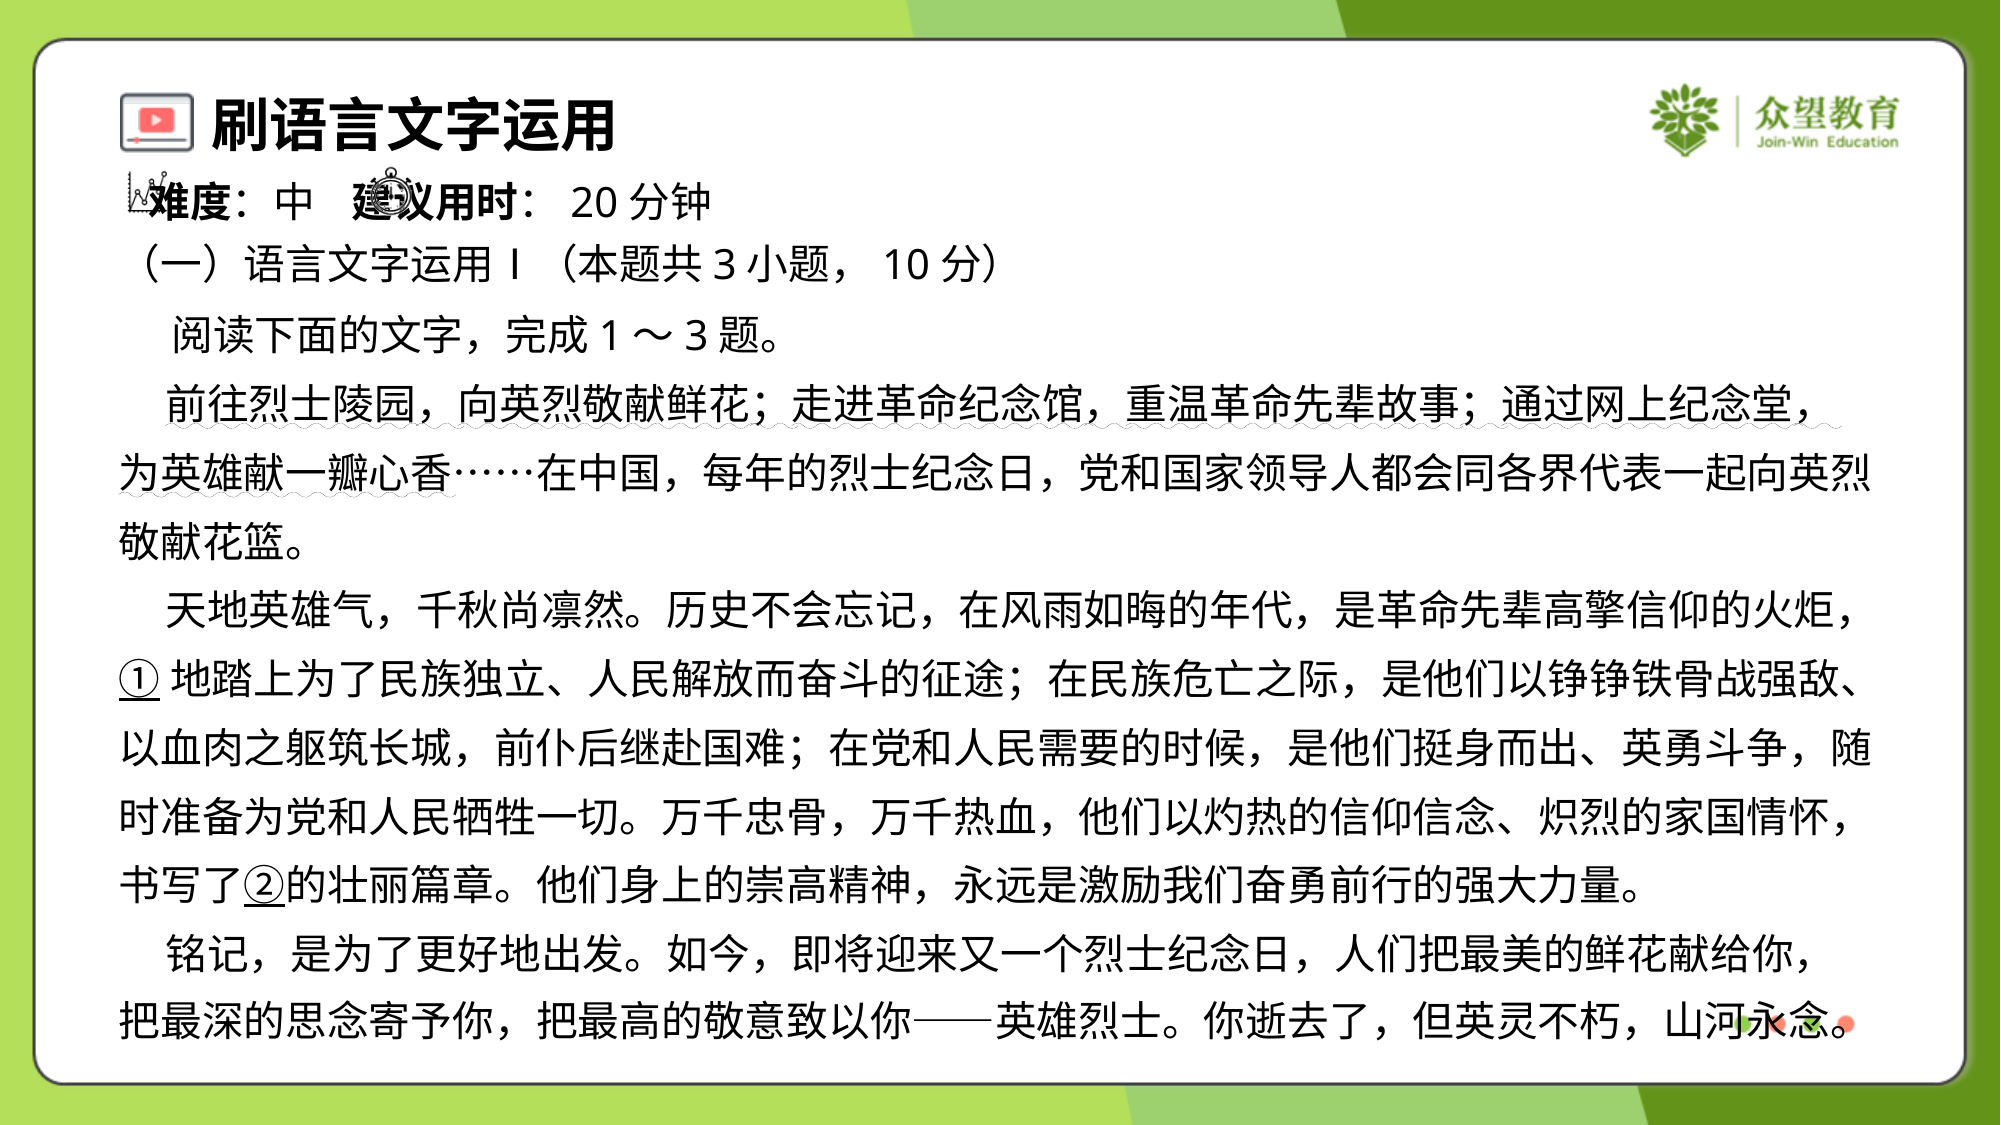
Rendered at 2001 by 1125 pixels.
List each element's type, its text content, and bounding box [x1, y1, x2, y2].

text_box 阅读下面的文字，完成1～3题。 前往烈士陵园，向英烈敬献鲜花；走进革命纪念馆，重温革命先辈故事；通过网上纪念堂， 为英雄献一瓣心香……在中国，每年的烈士纪念日，党和国家领导人都会同各界代表一起向英烈 敬献花篮。 天地英雄气，千秋尚凛然。历史不会忘记，在风雨如晦的年代，是革命先辈高擎信仰的火炬， ①地踏上为了民族独立、人民解放而奋斗的征途；在民族危亡之际，是他们以铮铮铁骨战强敌、 以血肉之躯筑长城，前仆后继赴国难；在党和人民需要的时候，是他们挺身而出、英勇斗争，随 时准备为党和人民牺牲一切。万千忠骨，万千热血，他们以灼热的信仰信念、炽烈的家国情怀， 书写了②的壮丽篇章。他们身上的崇高精神，永远是激励我们奋勇前行的强大力量。 铭记，是为了更好地出发。如今，即将迎来又一个烈士纪念日，人们把最美的鲜花献给你， 把最深的思念寄予你，把最高的敬意致以你——英雄烈士。你逝去了，但英灵不朽，山河永念。 [118, 290, 1883, 1039]
picture [0, 0, 2000, 1125]
text_box （一）语言文字运用Ⅰ（本题共3小题，10分） [118, 221, 1883, 283]
text_box 难度：中 建议用时：20分钟 [118, 159, 1882, 220]
